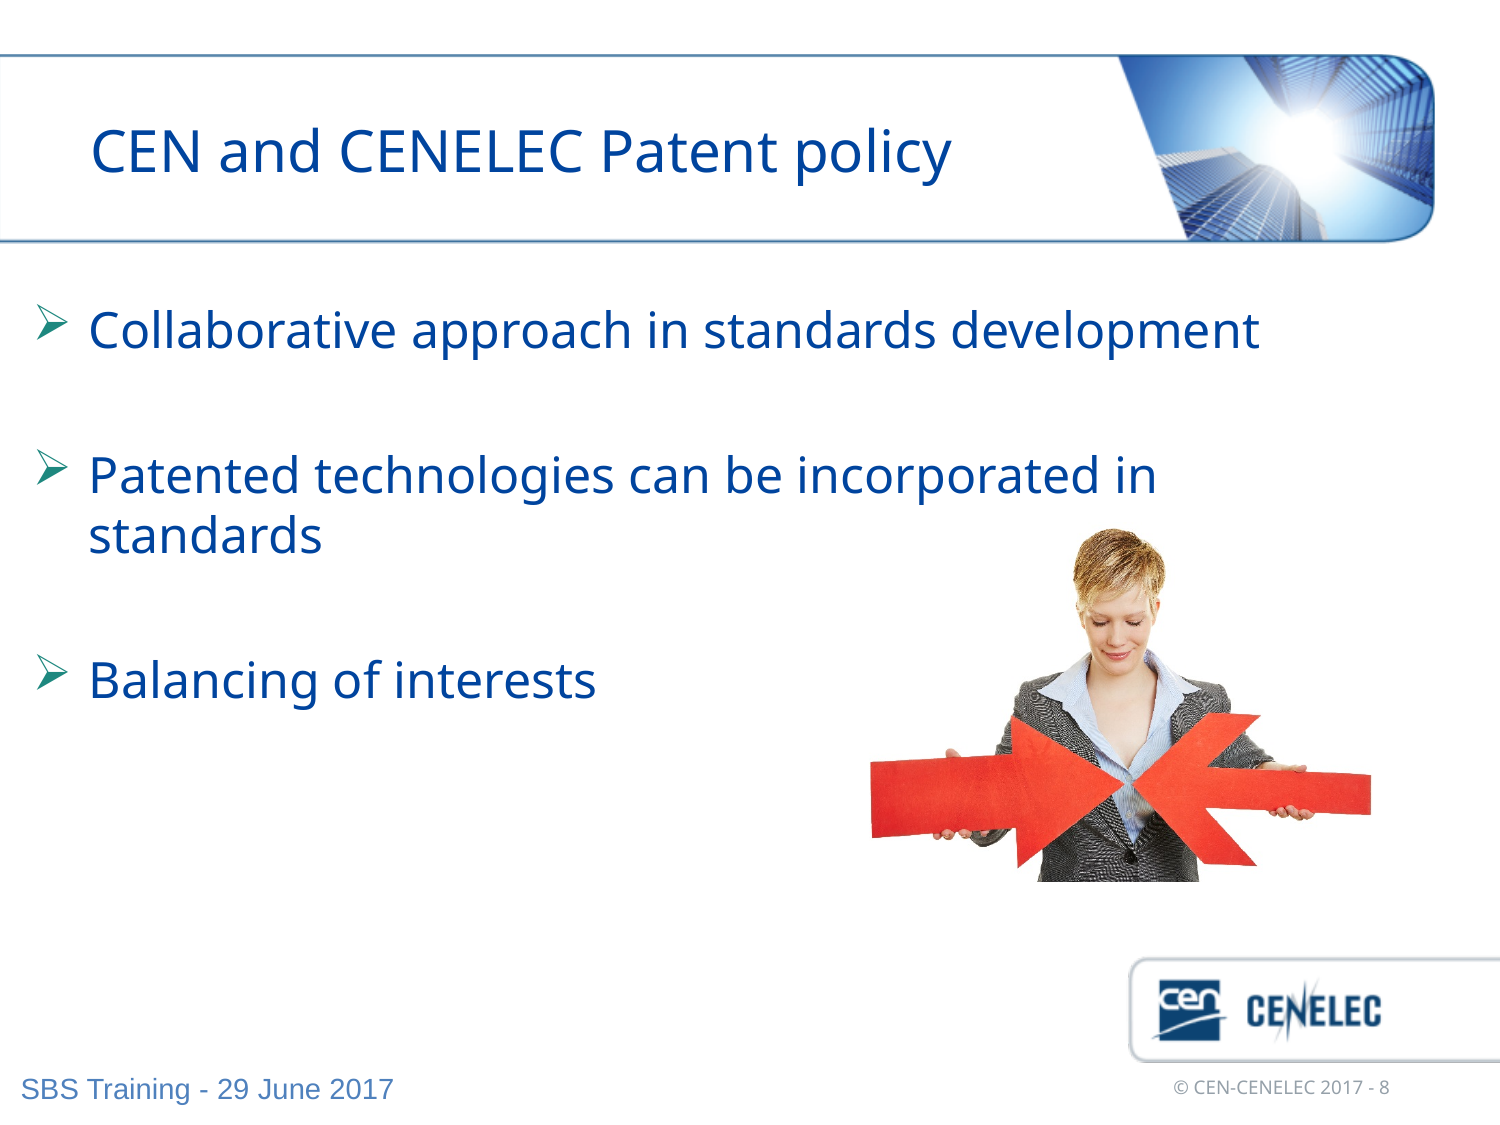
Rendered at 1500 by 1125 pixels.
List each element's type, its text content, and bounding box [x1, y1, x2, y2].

picture [0, 54, 75, 244]
title CEN and CENELEC Patent policy [75, 54, 1117, 244]
picture [1113, 940, 1500, 1074]
list Collaborative approach in standards development Patented technologies can be incorporated in standards Balancing of interests [17, 290, 1412, 894]
picture [1117, 54, 1435, 244]
picture [847, 522, 1386, 882]
